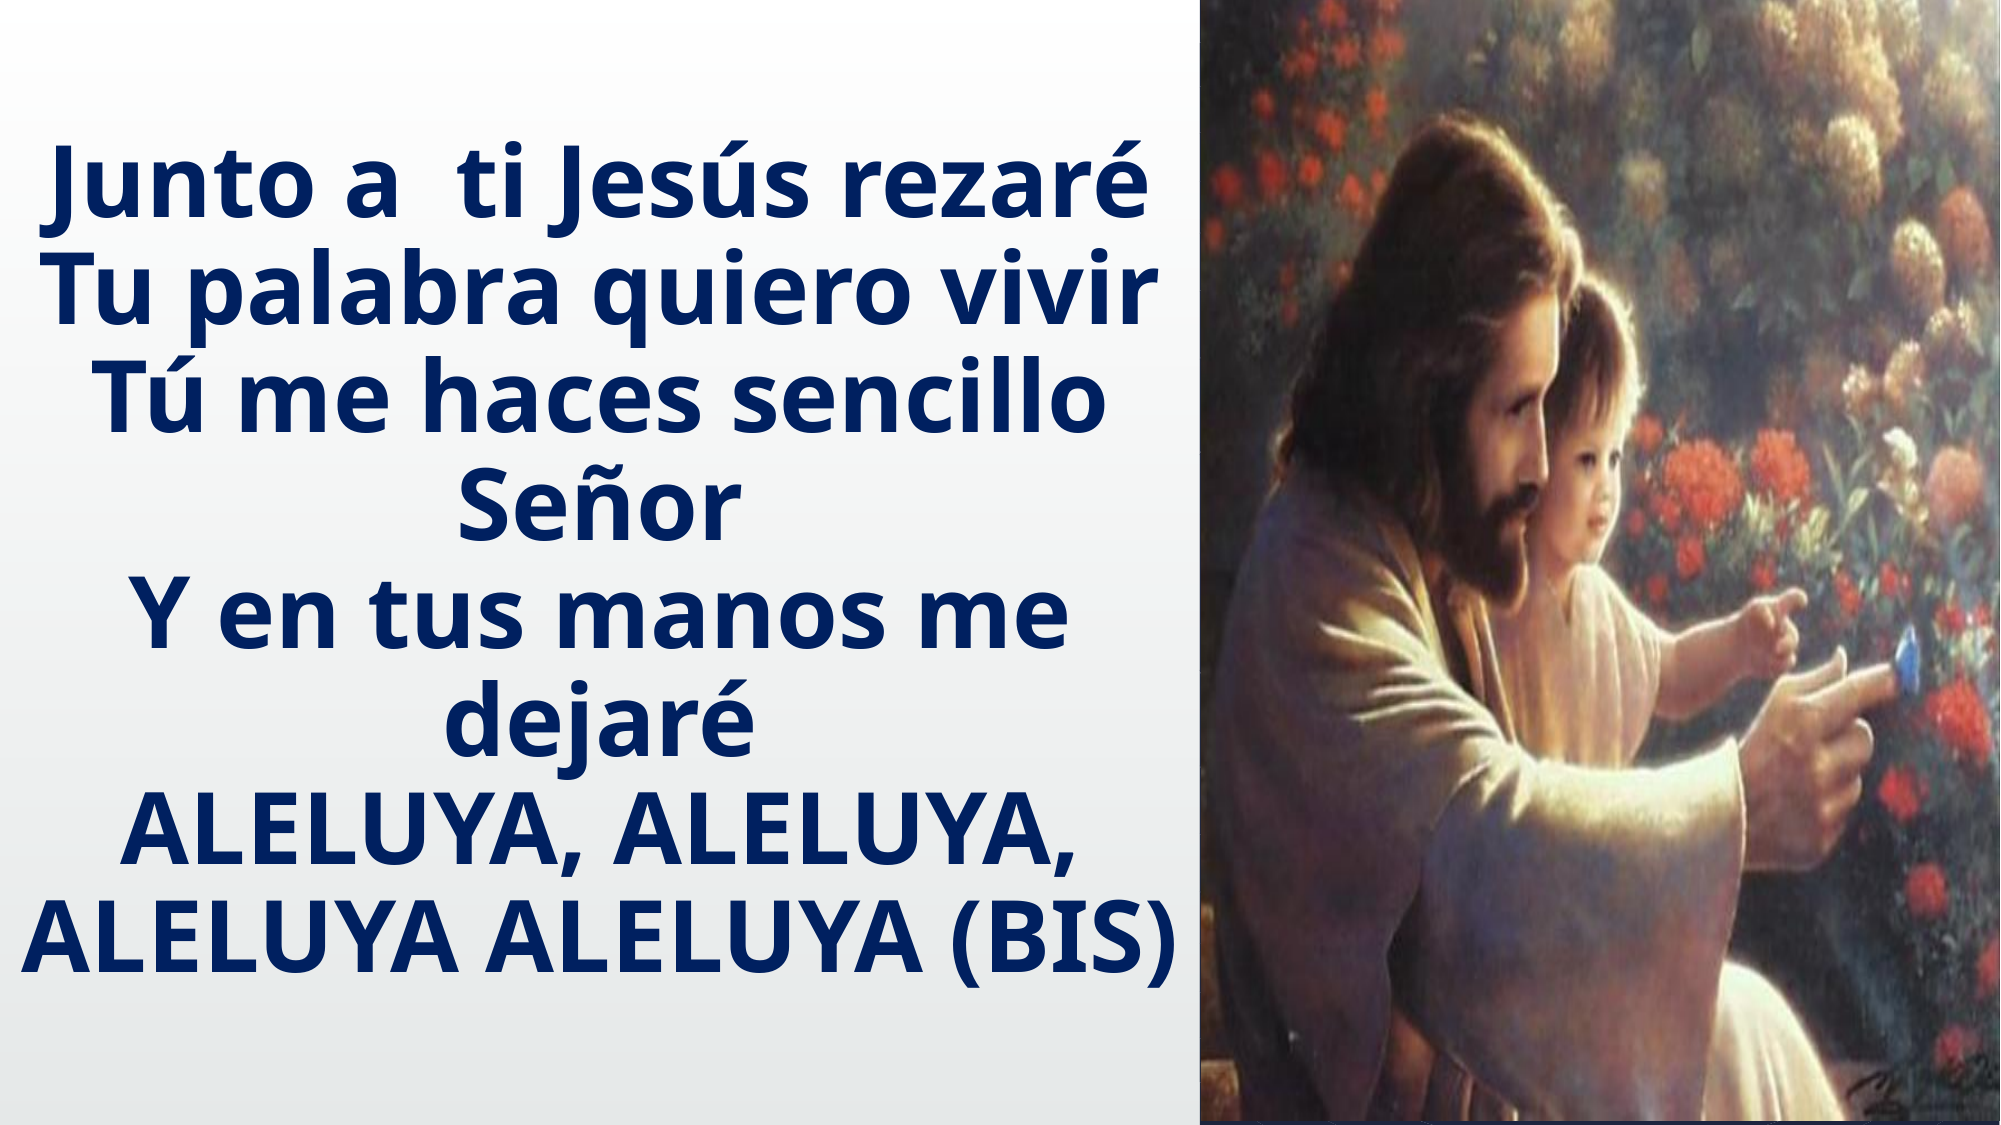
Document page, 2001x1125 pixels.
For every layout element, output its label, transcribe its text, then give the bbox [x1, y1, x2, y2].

title Junto a ti Jesús rezaré Tu palabra quiero vivir Tú me haces sencillo Señor Y en tus manos me dejaré ALELUYA, ALELUYA, ALELUYA ALELUYA (BIS) [0, 0, 1200, 1125]
picture [1200, 0, 2000, 1125]
